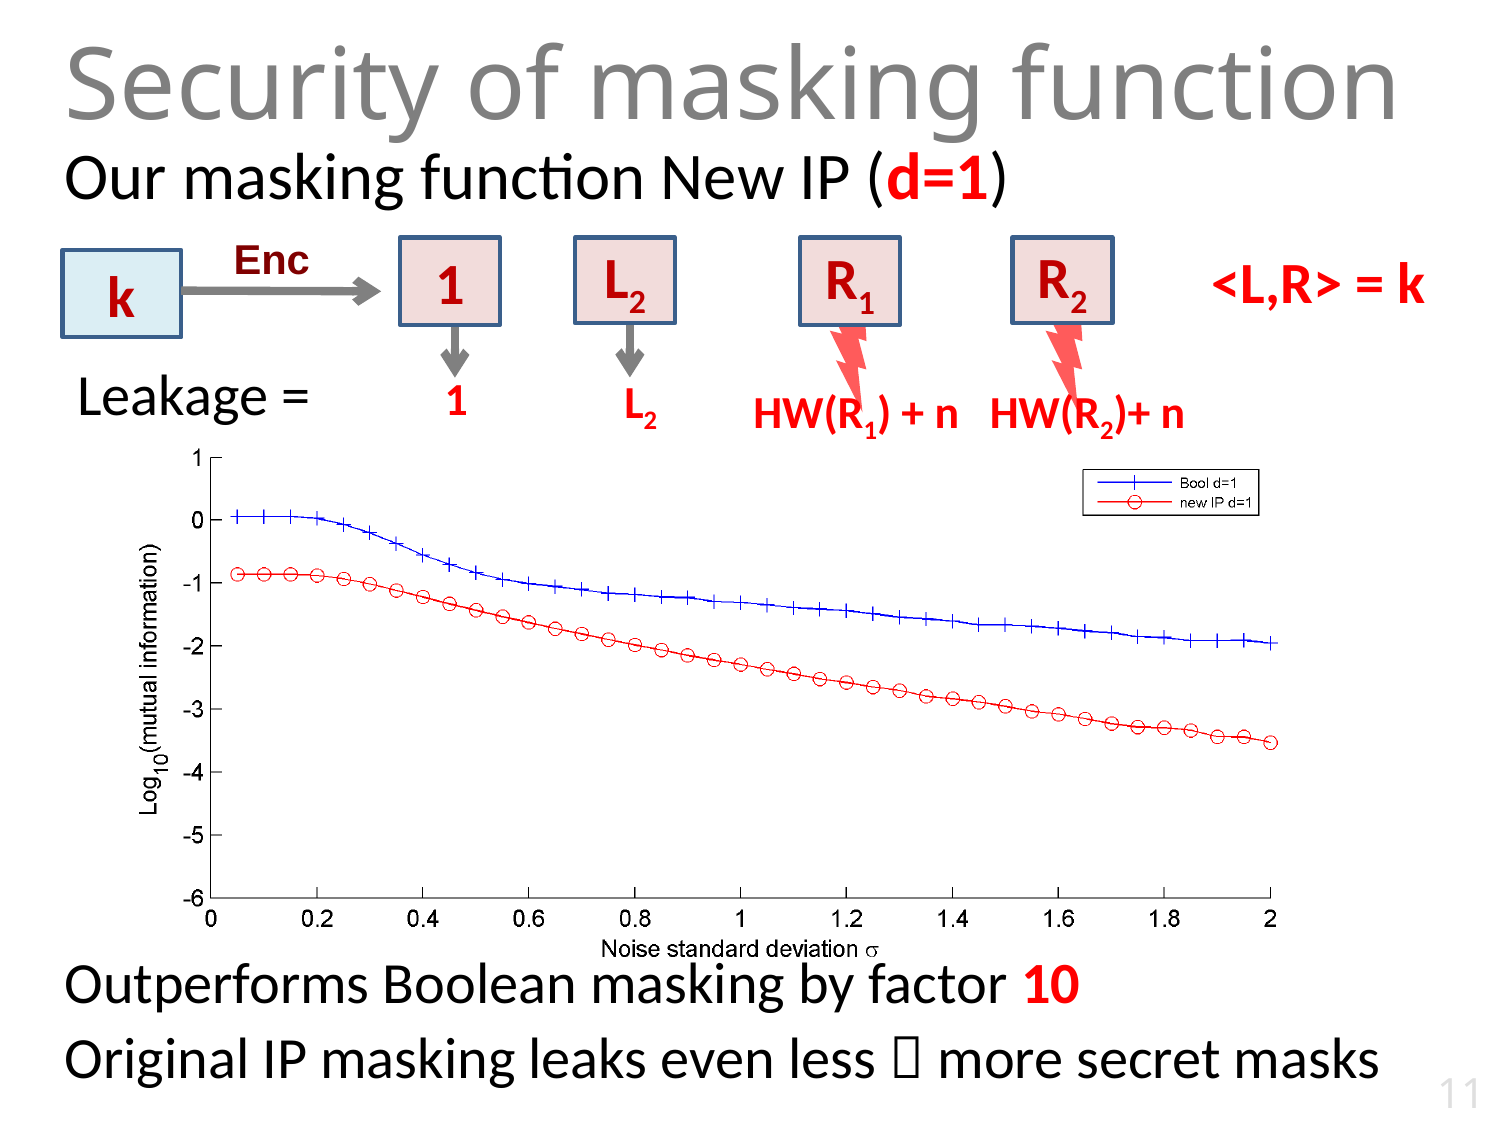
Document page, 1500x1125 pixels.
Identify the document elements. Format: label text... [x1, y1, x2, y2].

text_box [829, 327, 867, 374]
text_box 1 [312, 362, 600, 414]
text_box L2 [496, 365, 785, 414]
text_box Our masking function New IP (d=1) [50, 125, 1500, 250]
text_box Security of masking function [50, 12, 1500, 125]
text_box R1 [798, 235, 902, 327]
picture [33, 416, 1401, 963]
text_box k [60, 248, 183, 339]
text_box R2 [1010, 235, 1115, 325]
text_box Enc [218, 224, 413, 290]
text_box L2 [573, 235, 677, 325]
text_box Leakage = [62, 350, 413, 414]
text_box <L,R> = k [1137, 237, 1500, 325]
text_box HW(R2)+ n [912, 374, 1263, 414]
text_box [1045, 325, 1083, 374]
text_box Original IP masking leaks even less  more secret masks [49, 1012, 1500, 1125]
text_box 1 [398, 235, 502, 327]
text_box HW(R1) + n [785, 374, 912, 414]
text_box Outperforms Boolean masking by factor 10 [49, 937, 1500, 1012]
